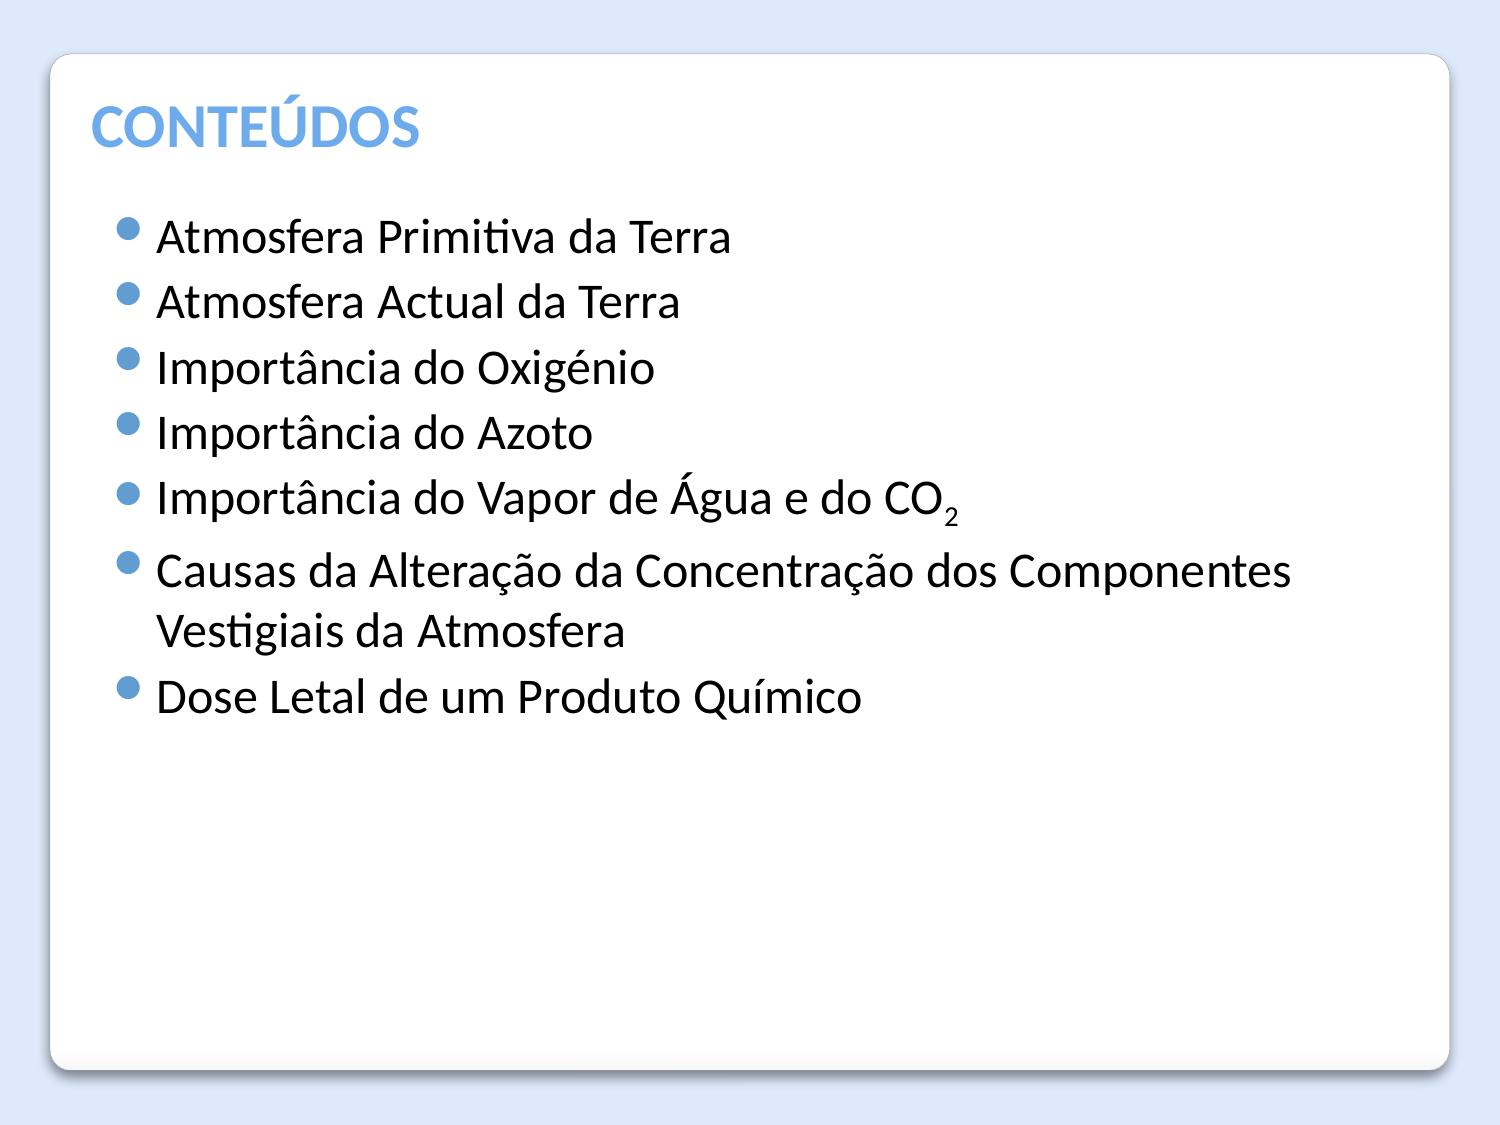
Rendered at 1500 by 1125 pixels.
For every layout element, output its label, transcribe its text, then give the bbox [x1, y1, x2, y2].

text_box CONTEÚDOS [76, 78, 1412, 173]
text_box Atmosfera Primitiva da Terra Atmosfera Actual da Terra Importância do Oxigénio Importância do Azoto Importância do Vapor de Água e do CO2 Causas da Alteração da Concentração dos Componentes Vestigiais da Atmosfera Dose Letal de um Produto Químico [98, 196, 1424, 1017]
